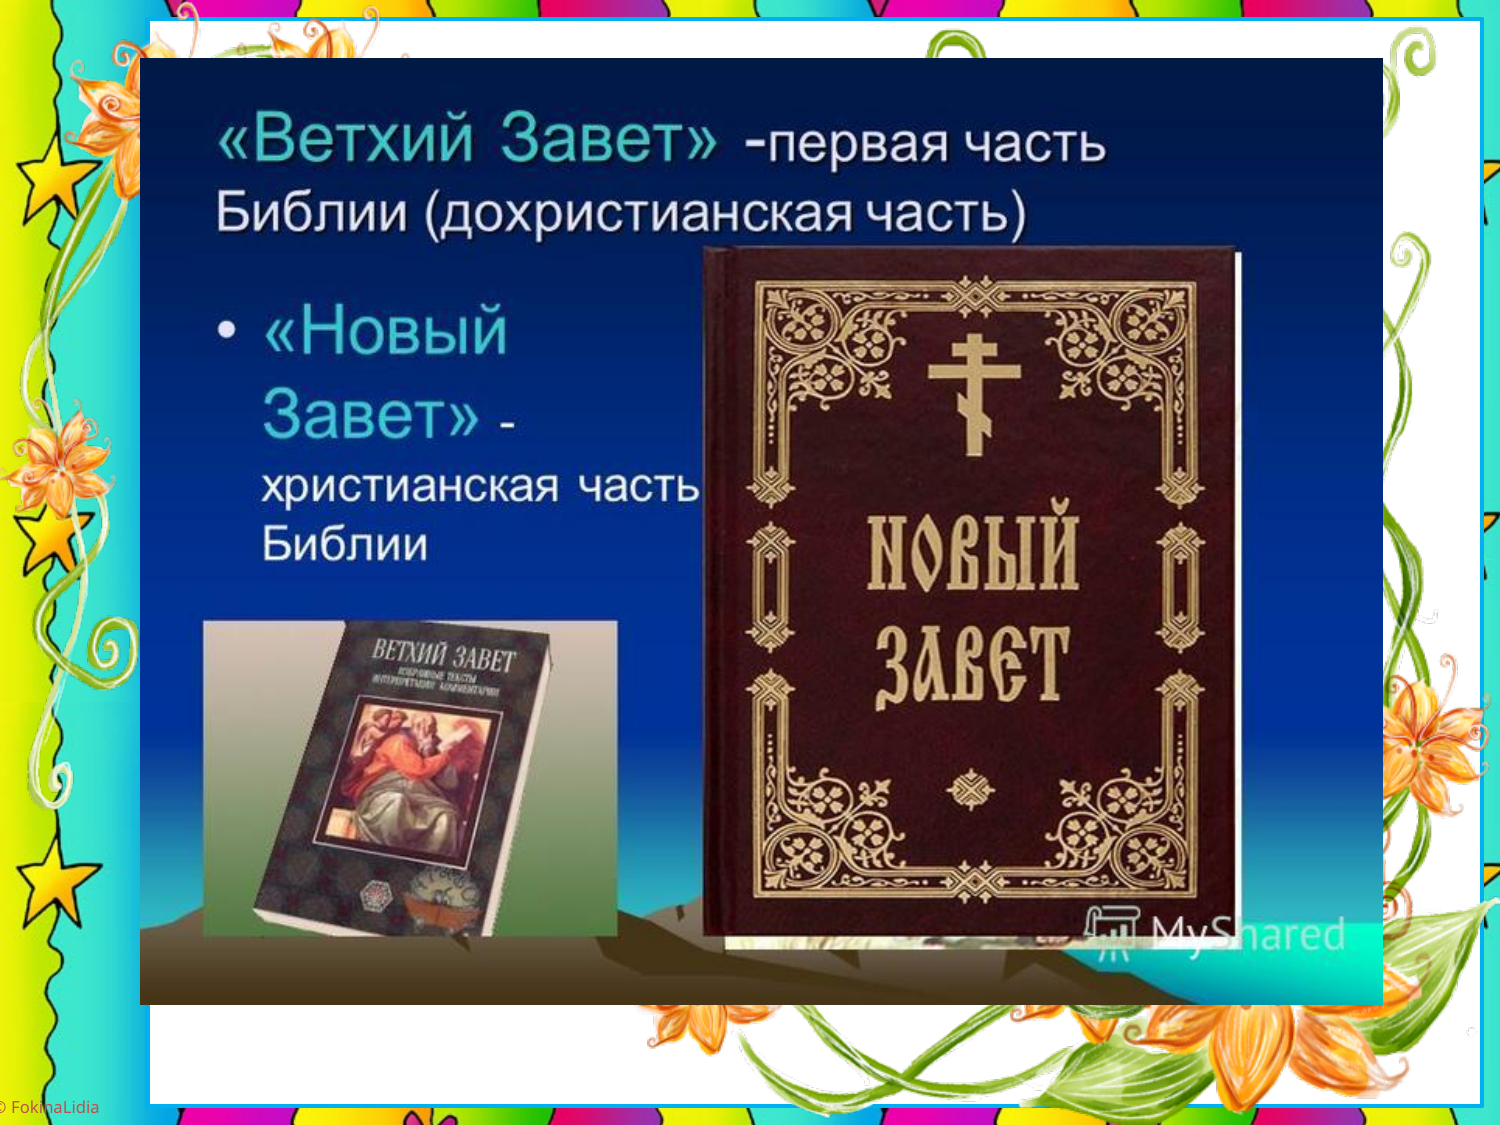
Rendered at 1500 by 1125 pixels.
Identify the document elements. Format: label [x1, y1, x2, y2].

list [140, 58, 1384, 1006]
picture [0, 0, 1500, 1125]
